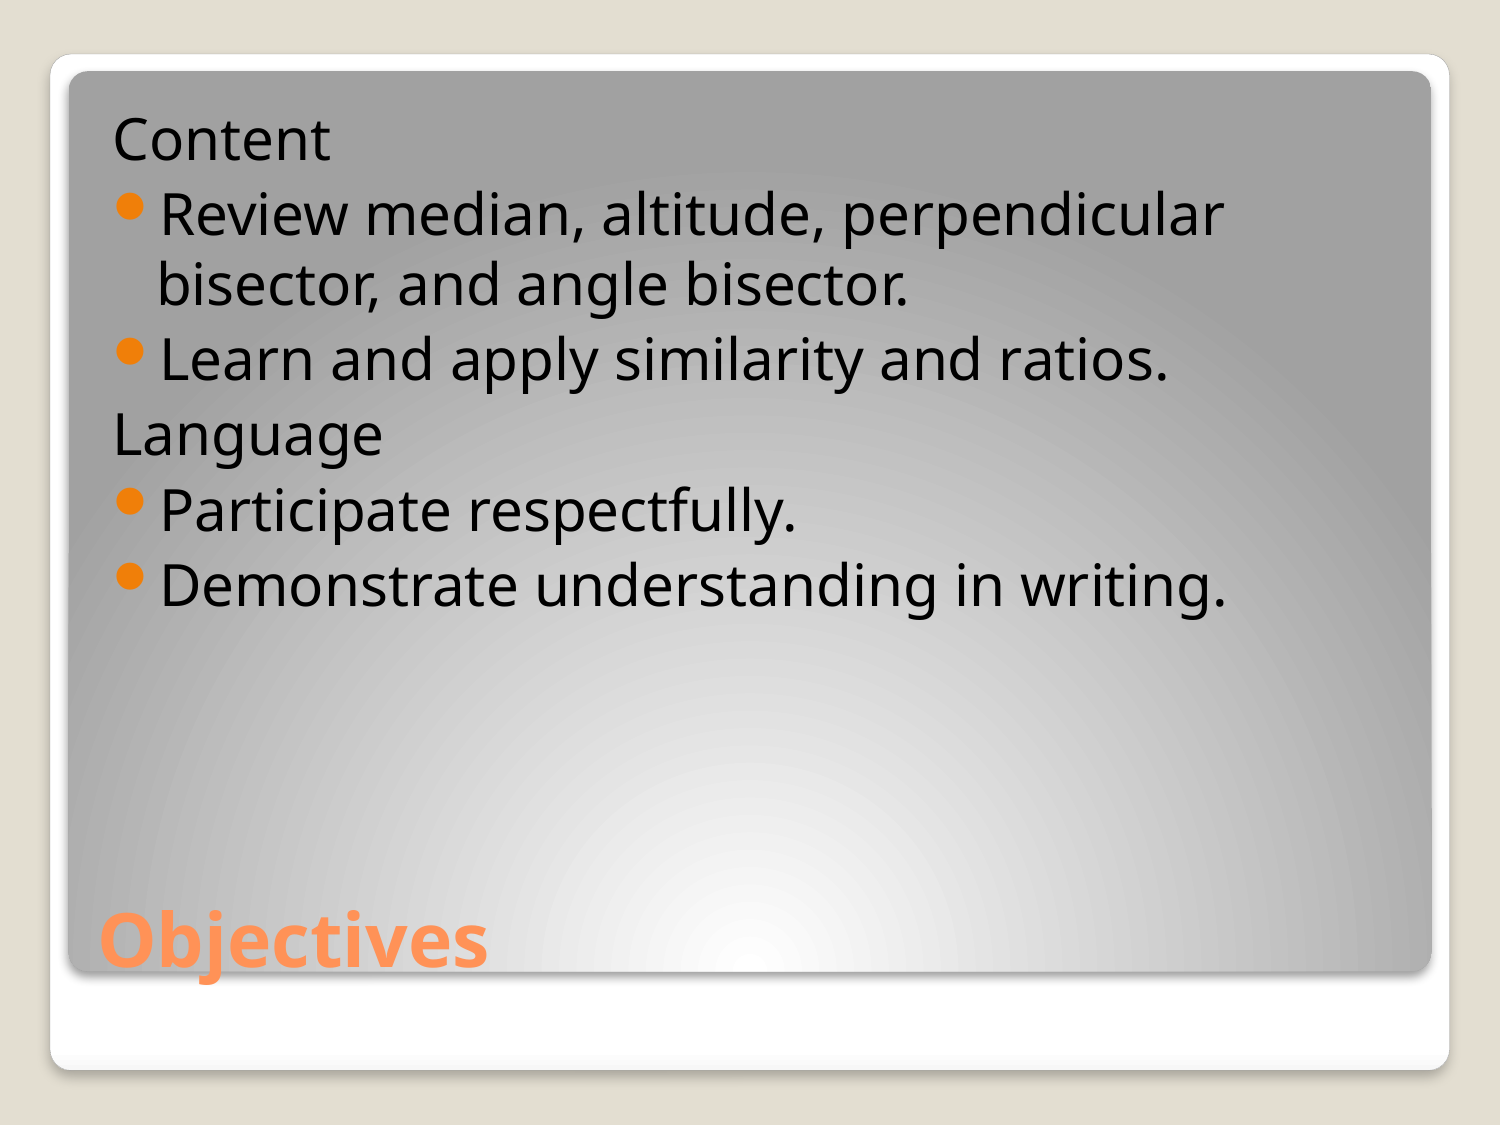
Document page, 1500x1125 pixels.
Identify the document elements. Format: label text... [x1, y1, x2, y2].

title Objectives [82, 817, 1425, 990]
list Content Review median, altitude, perpendicular bisector, and angle bisector. Learn and apply similarity and ratios. Language Participate respectfully. Demonstrate understanding in writing. [82, 86, 1425, 774]
